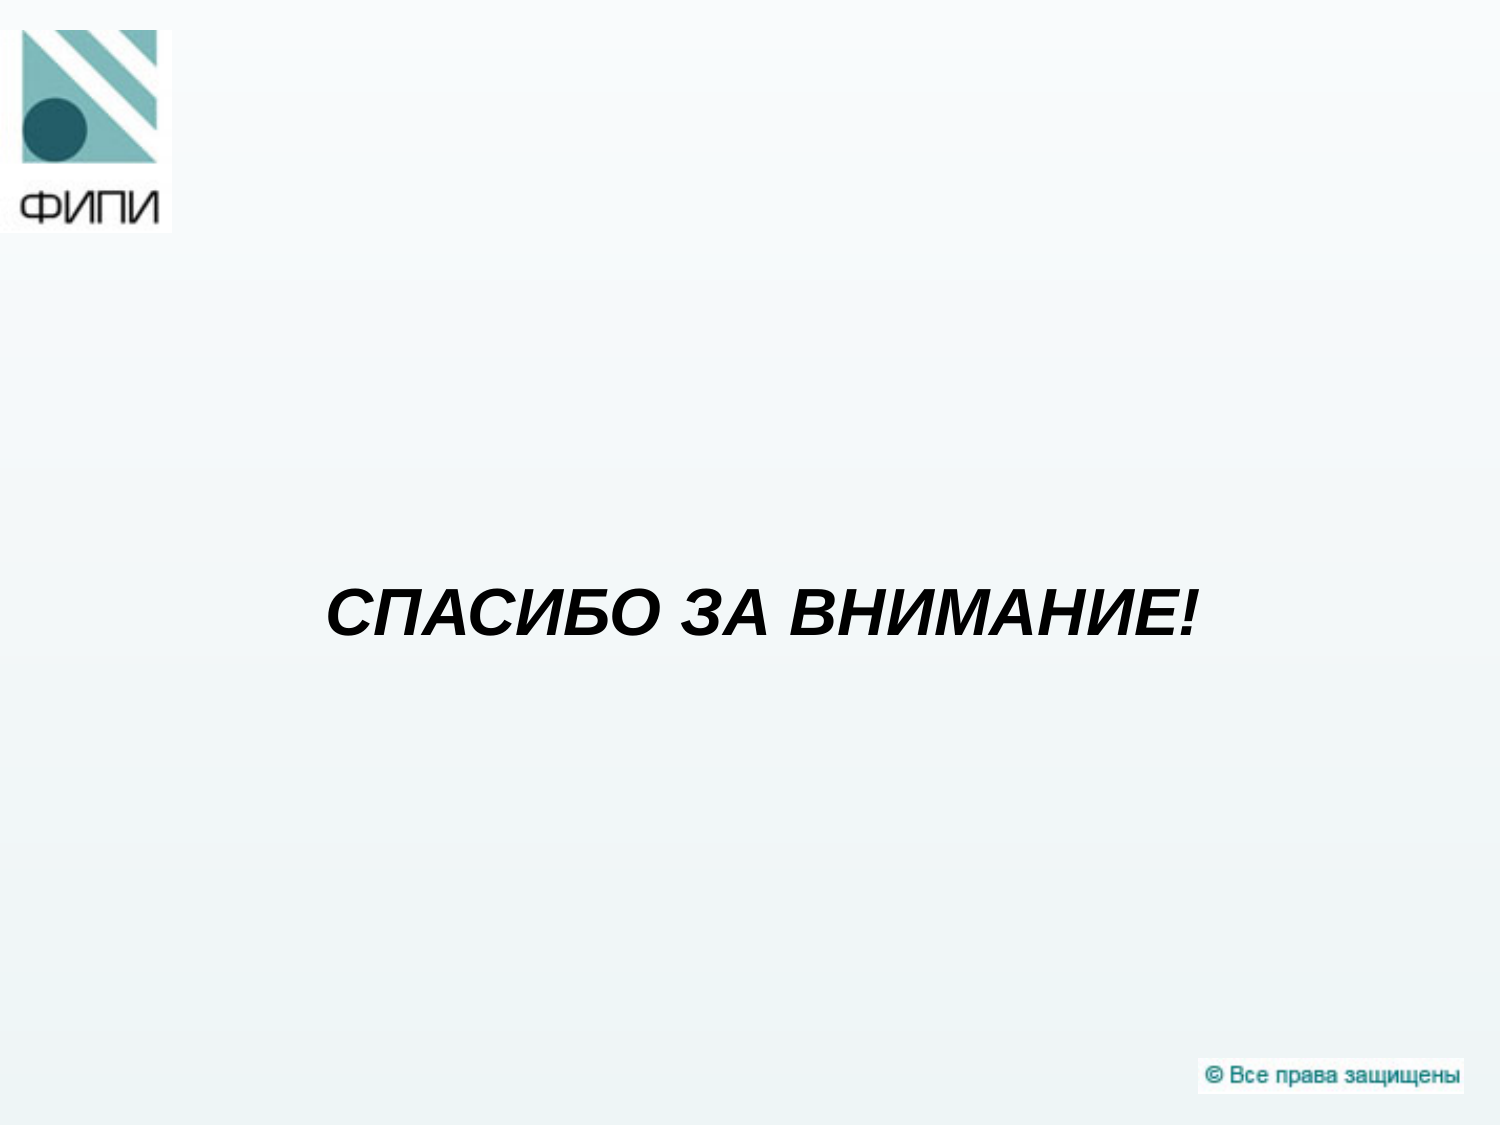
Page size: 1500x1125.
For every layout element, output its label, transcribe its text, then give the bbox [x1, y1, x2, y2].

title СПАСИБО ЗА ВНИМАНИЕ! [88, 514, 1439, 703]
picture [0, 30, 172, 233]
picture [1198, 1058, 1464, 1094]
